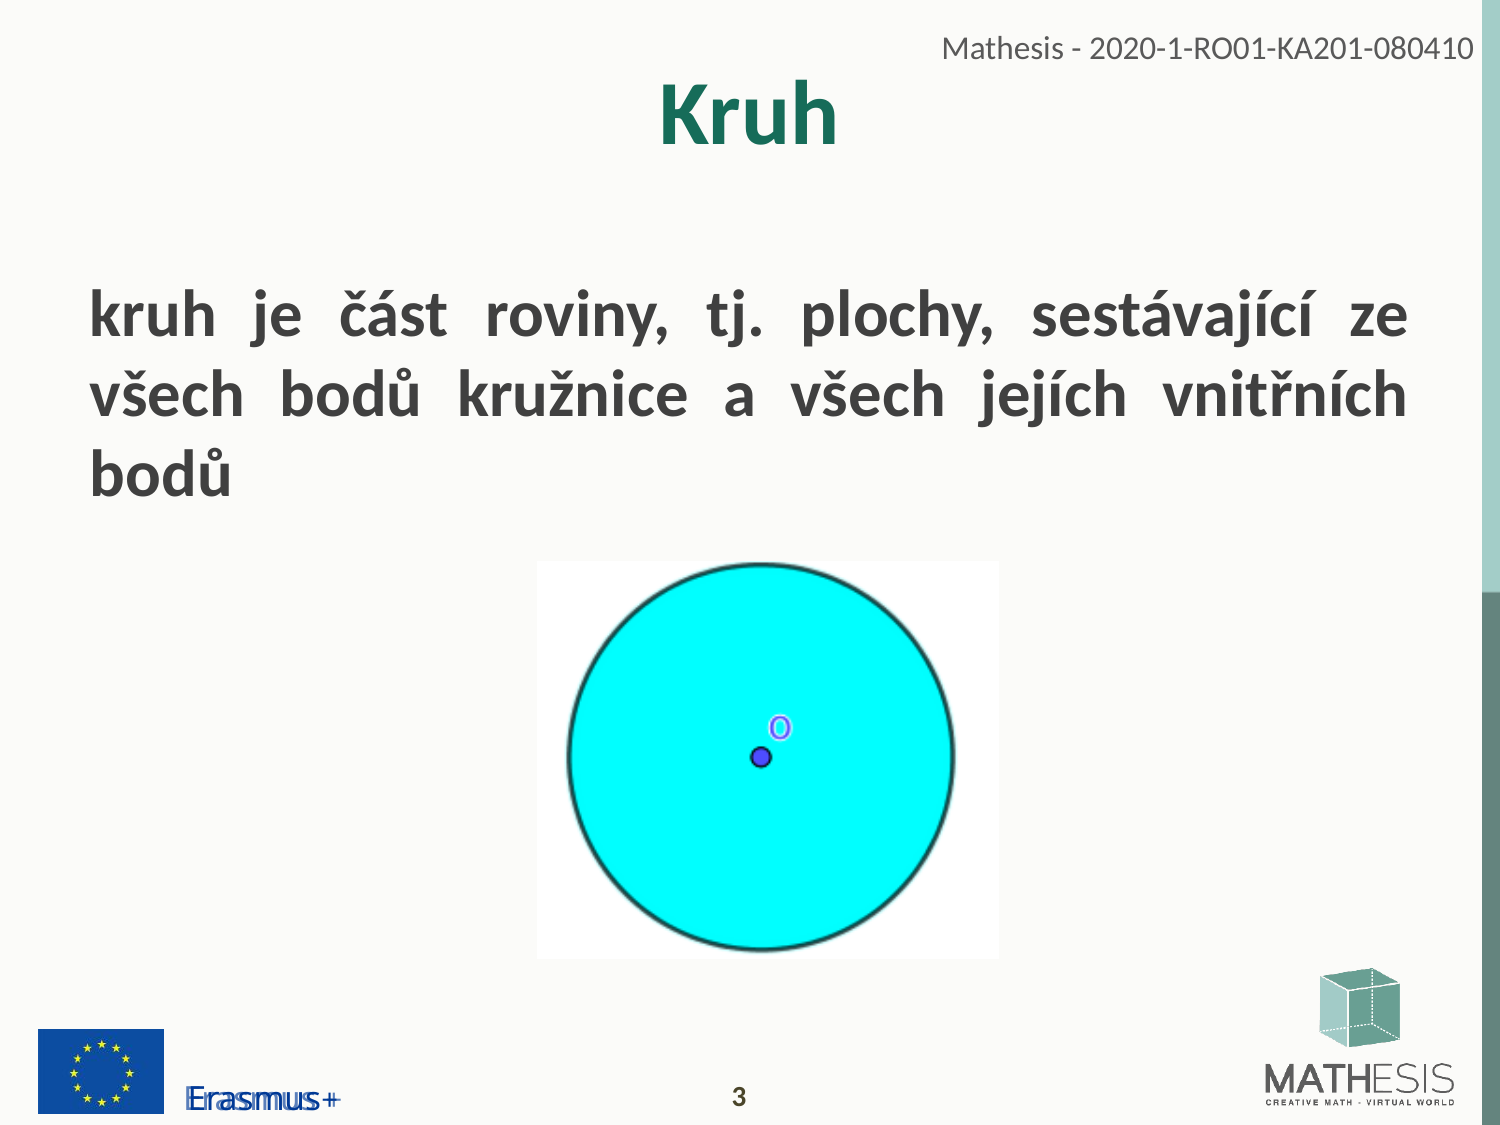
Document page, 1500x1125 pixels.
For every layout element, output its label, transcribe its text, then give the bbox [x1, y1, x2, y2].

picture [537, 560, 999, 959]
title Kruh [75, 45, 1425, 233]
list kruh je část roviny, tj. plochy, sestávající ze všech bodů kružnice a všech jejích vnitřních bodů [75, 262, 1425, 1005]
picture [38, 1029, 164, 1114]
